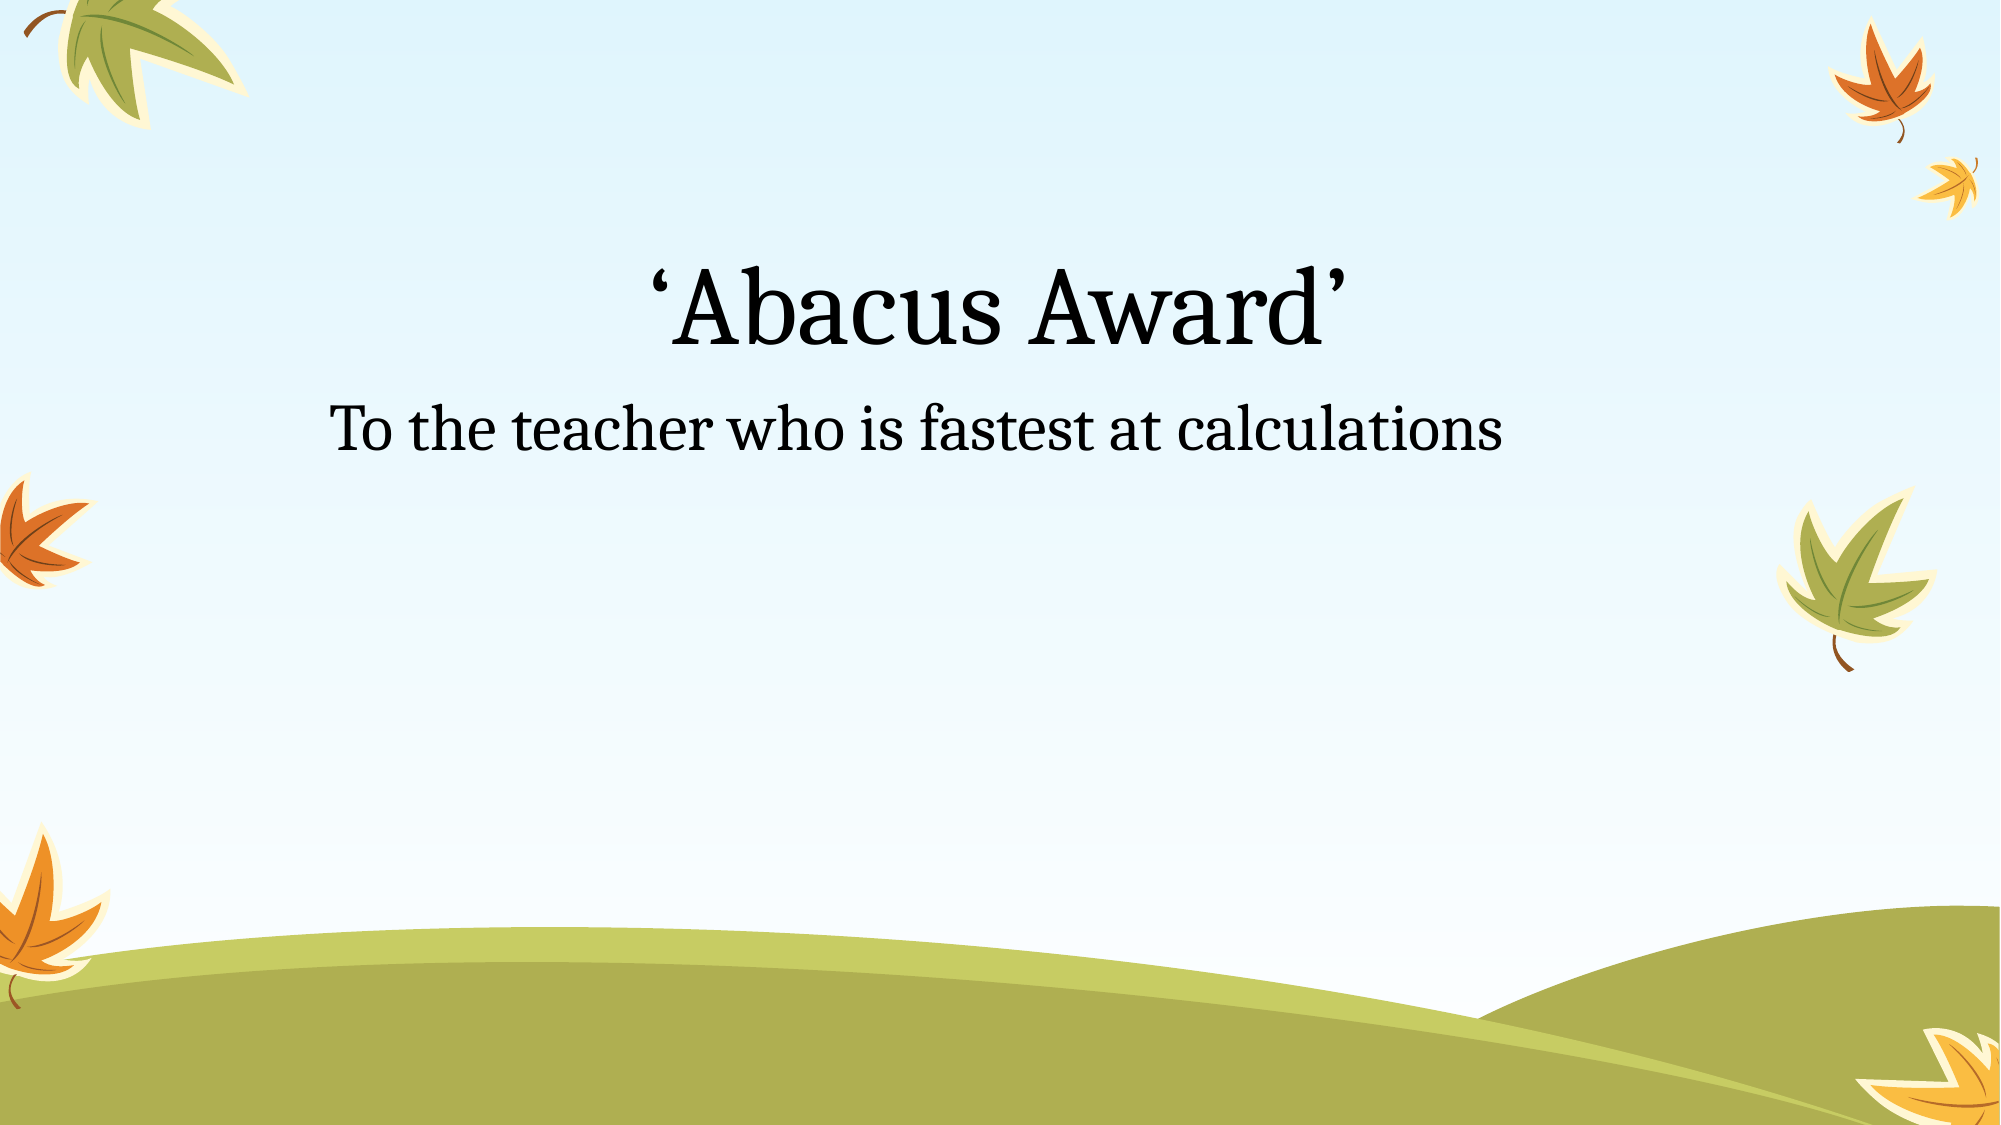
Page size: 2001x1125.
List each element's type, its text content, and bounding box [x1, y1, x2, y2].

text_box To the teacher who is fastest at calculations [314, 376, 1684, 471]
title ‘Abacus Award’ [249, 173, 1749, 377]
